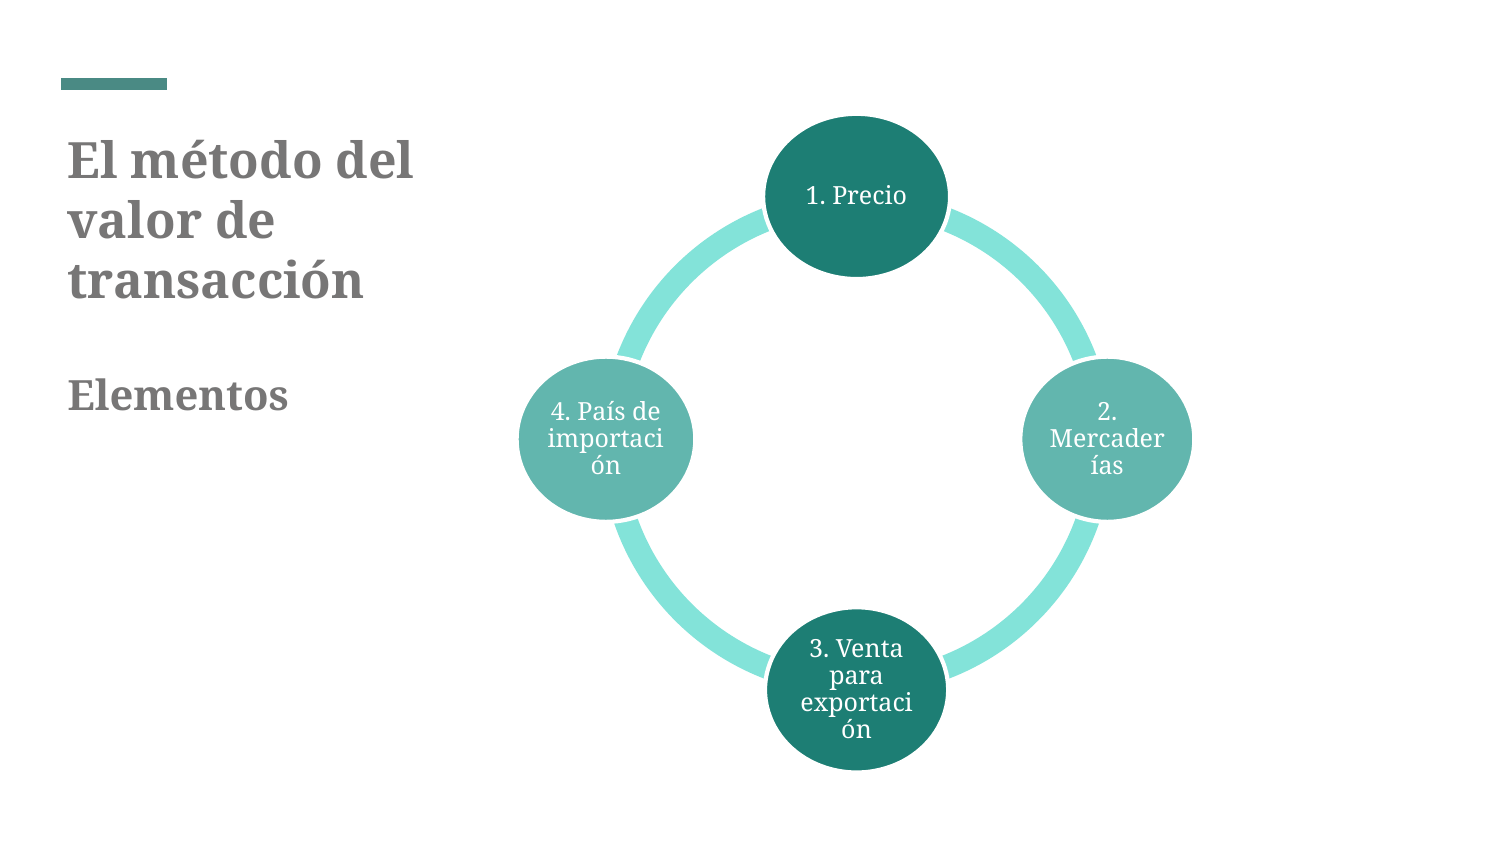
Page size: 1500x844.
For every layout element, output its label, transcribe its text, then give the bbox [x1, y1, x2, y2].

title El método del valor de transacción Elementos [52, 113, 330, 631]
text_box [335, 105, 1376, 773]
